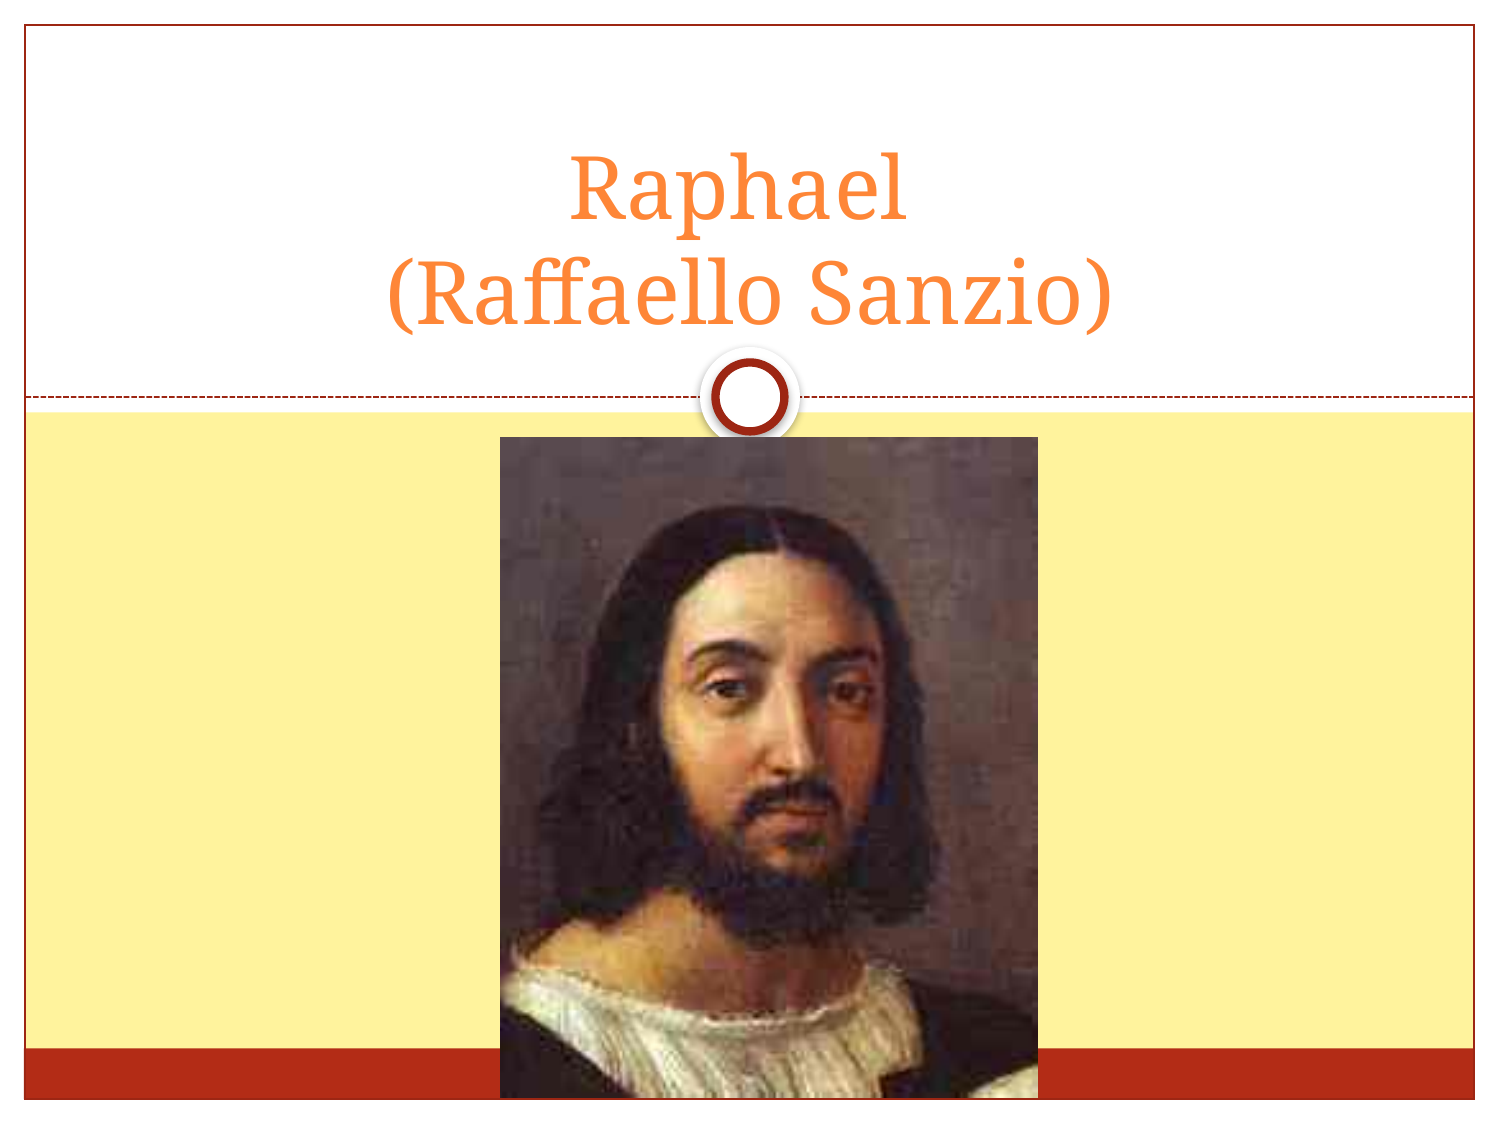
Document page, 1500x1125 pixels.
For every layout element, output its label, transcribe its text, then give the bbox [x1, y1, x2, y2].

title Raphael (Raffaello Sanzio) [112, 62, 1388, 350]
picture [499, 437, 1038, 1098]
